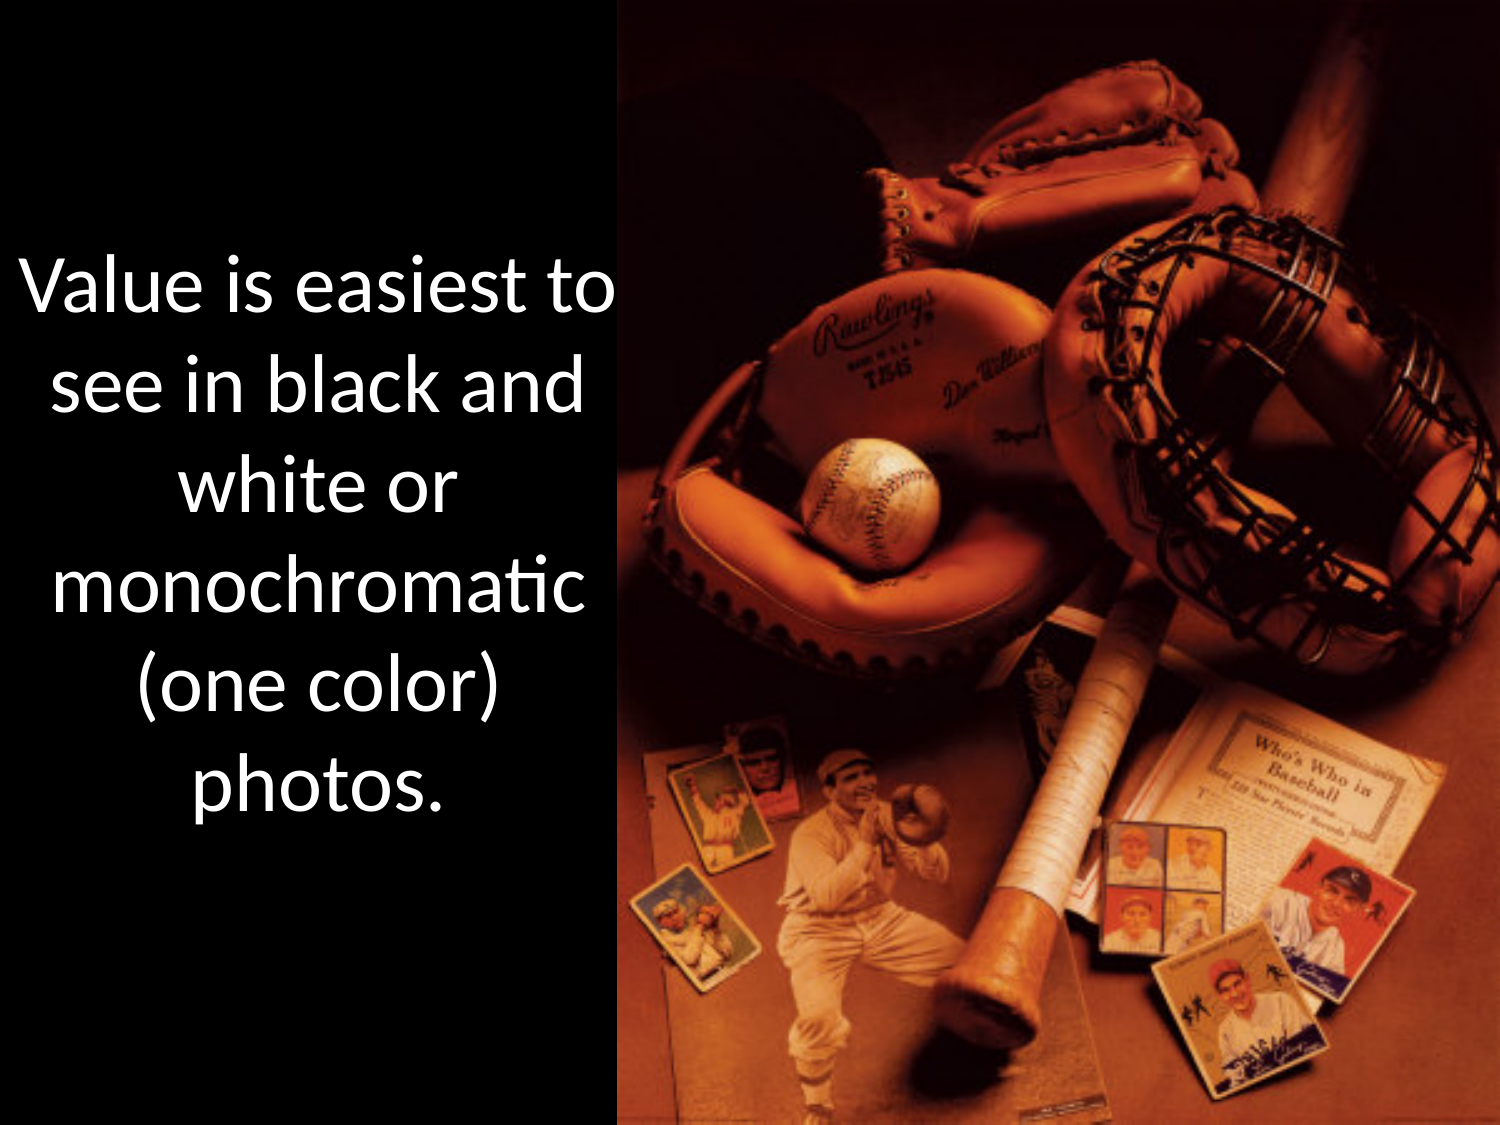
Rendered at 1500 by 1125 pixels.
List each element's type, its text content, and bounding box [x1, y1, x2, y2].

title Value is easiest to see in black and white or monochromatic (one color) photos. [0, 45, 612, 1013]
picture [617, 0, 1500, 1125]
